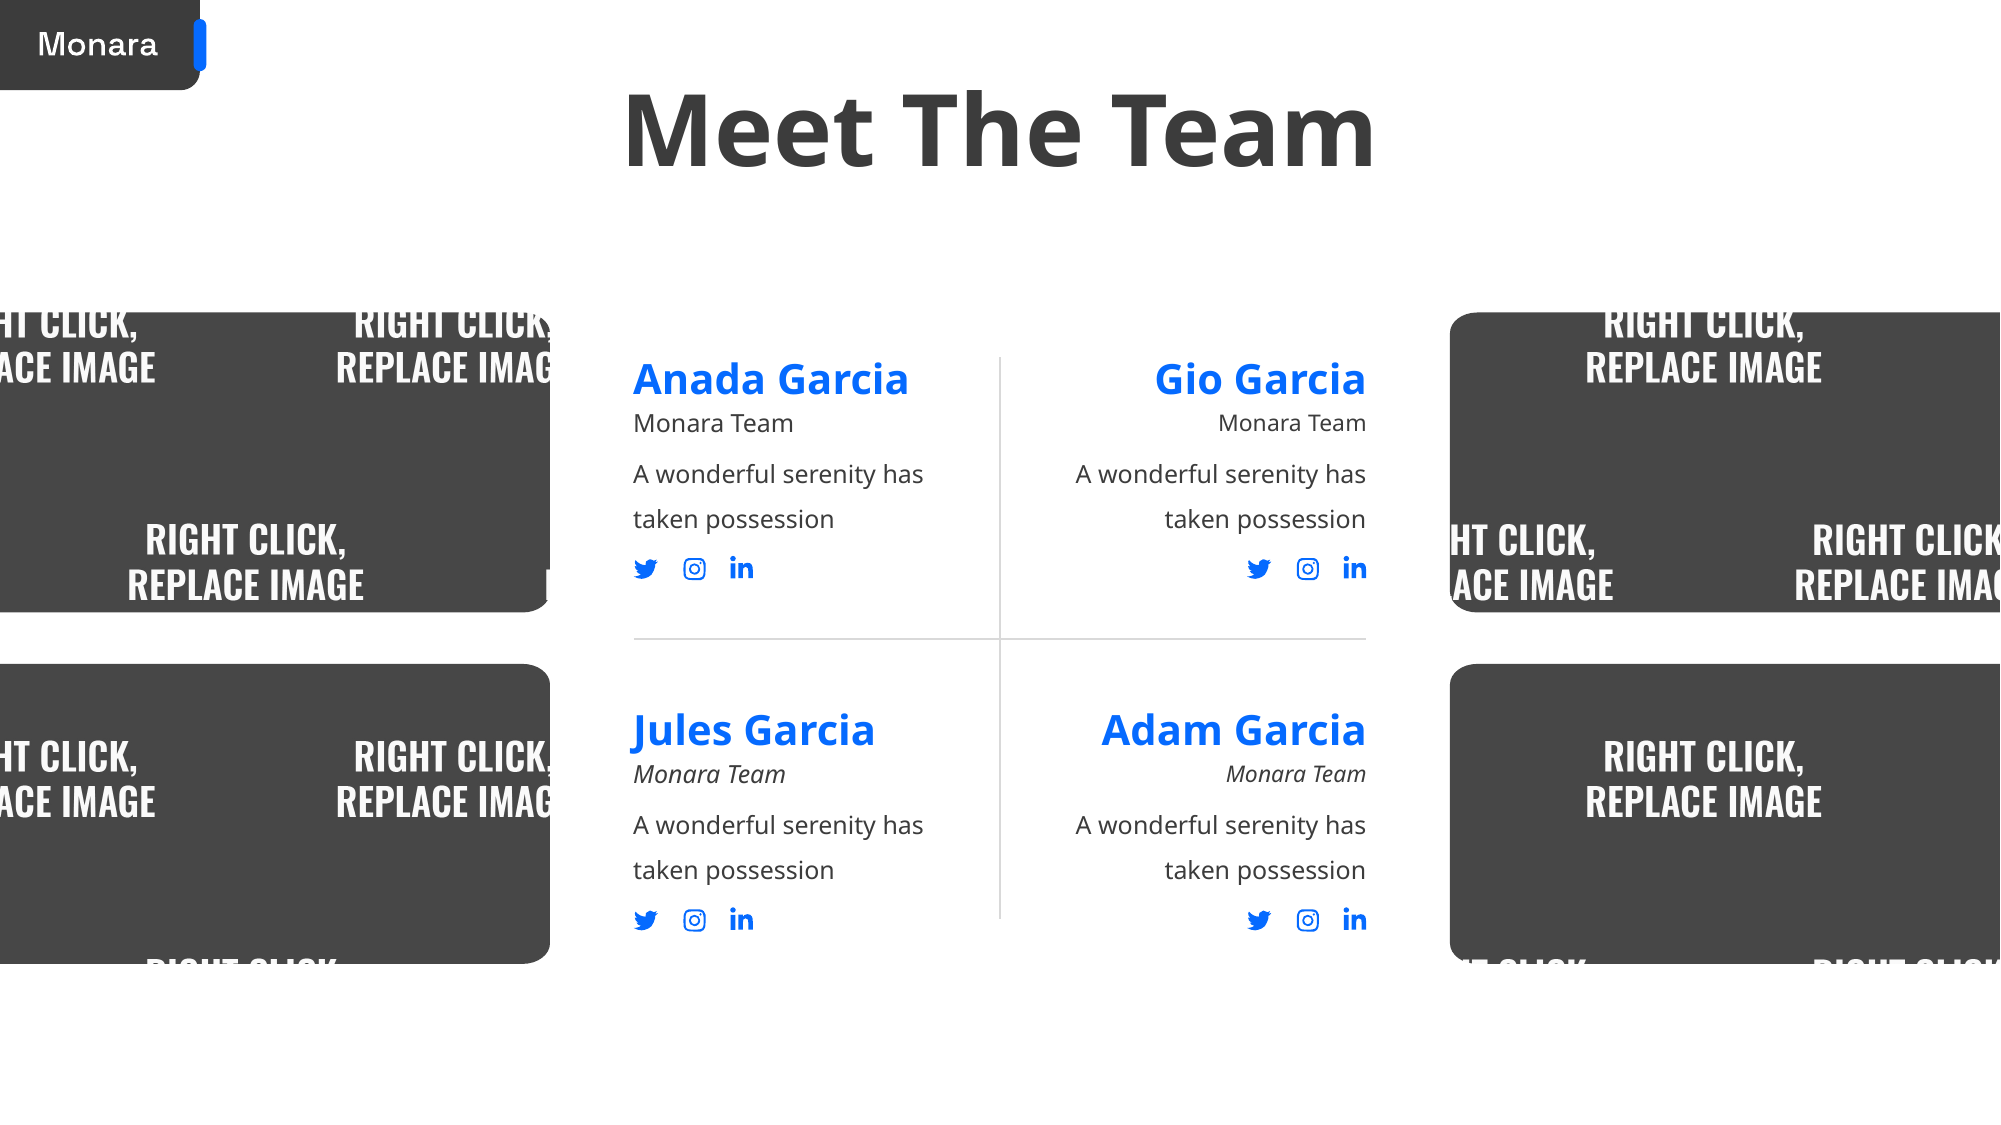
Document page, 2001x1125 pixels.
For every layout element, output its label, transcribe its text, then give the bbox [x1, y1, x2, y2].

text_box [633, 555, 753, 581]
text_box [0, 0, 200, 91]
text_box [633, 907, 753, 932]
text_box Monara Team [1045, 762, 1382, 787]
text_box Monara Team [1045, 410, 1382, 436]
title Meet The Team [405, 58, 1595, 195]
text_box A wonderful serenity has taken possession [1045, 787, 1382, 893]
text_box Gio Garcia [1045, 345, 1382, 410]
text_box A wonderful serenity has taken possession [618, 787, 955, 893]
text_box Adam Garcia [1045, 696, 1382, 762]
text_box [1247, 555, 1367, 581]
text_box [1247, 907, 1367, 932]
picture [0, 663, 550, 964]
picture [0, 312, 550, 613]
text_box Jules Garcia [618, 696, 955, 762]
text_box Anada Garcia [618, 345, 955, 410]
text_box Monara Team [618, 762, 955, 787]
text_box A wonderful serenity has taken possession [618, 436, 955, 541]
text_box Monara Team [618, 410, 955, 436]
text_box A wonderful serenity has taken possession [1045, 436, 1382, 541]
picture [1449, 312, 2000, 613]
picture [1449, 663, 2000, 964]
text_box [200, 17, 208, 73]
